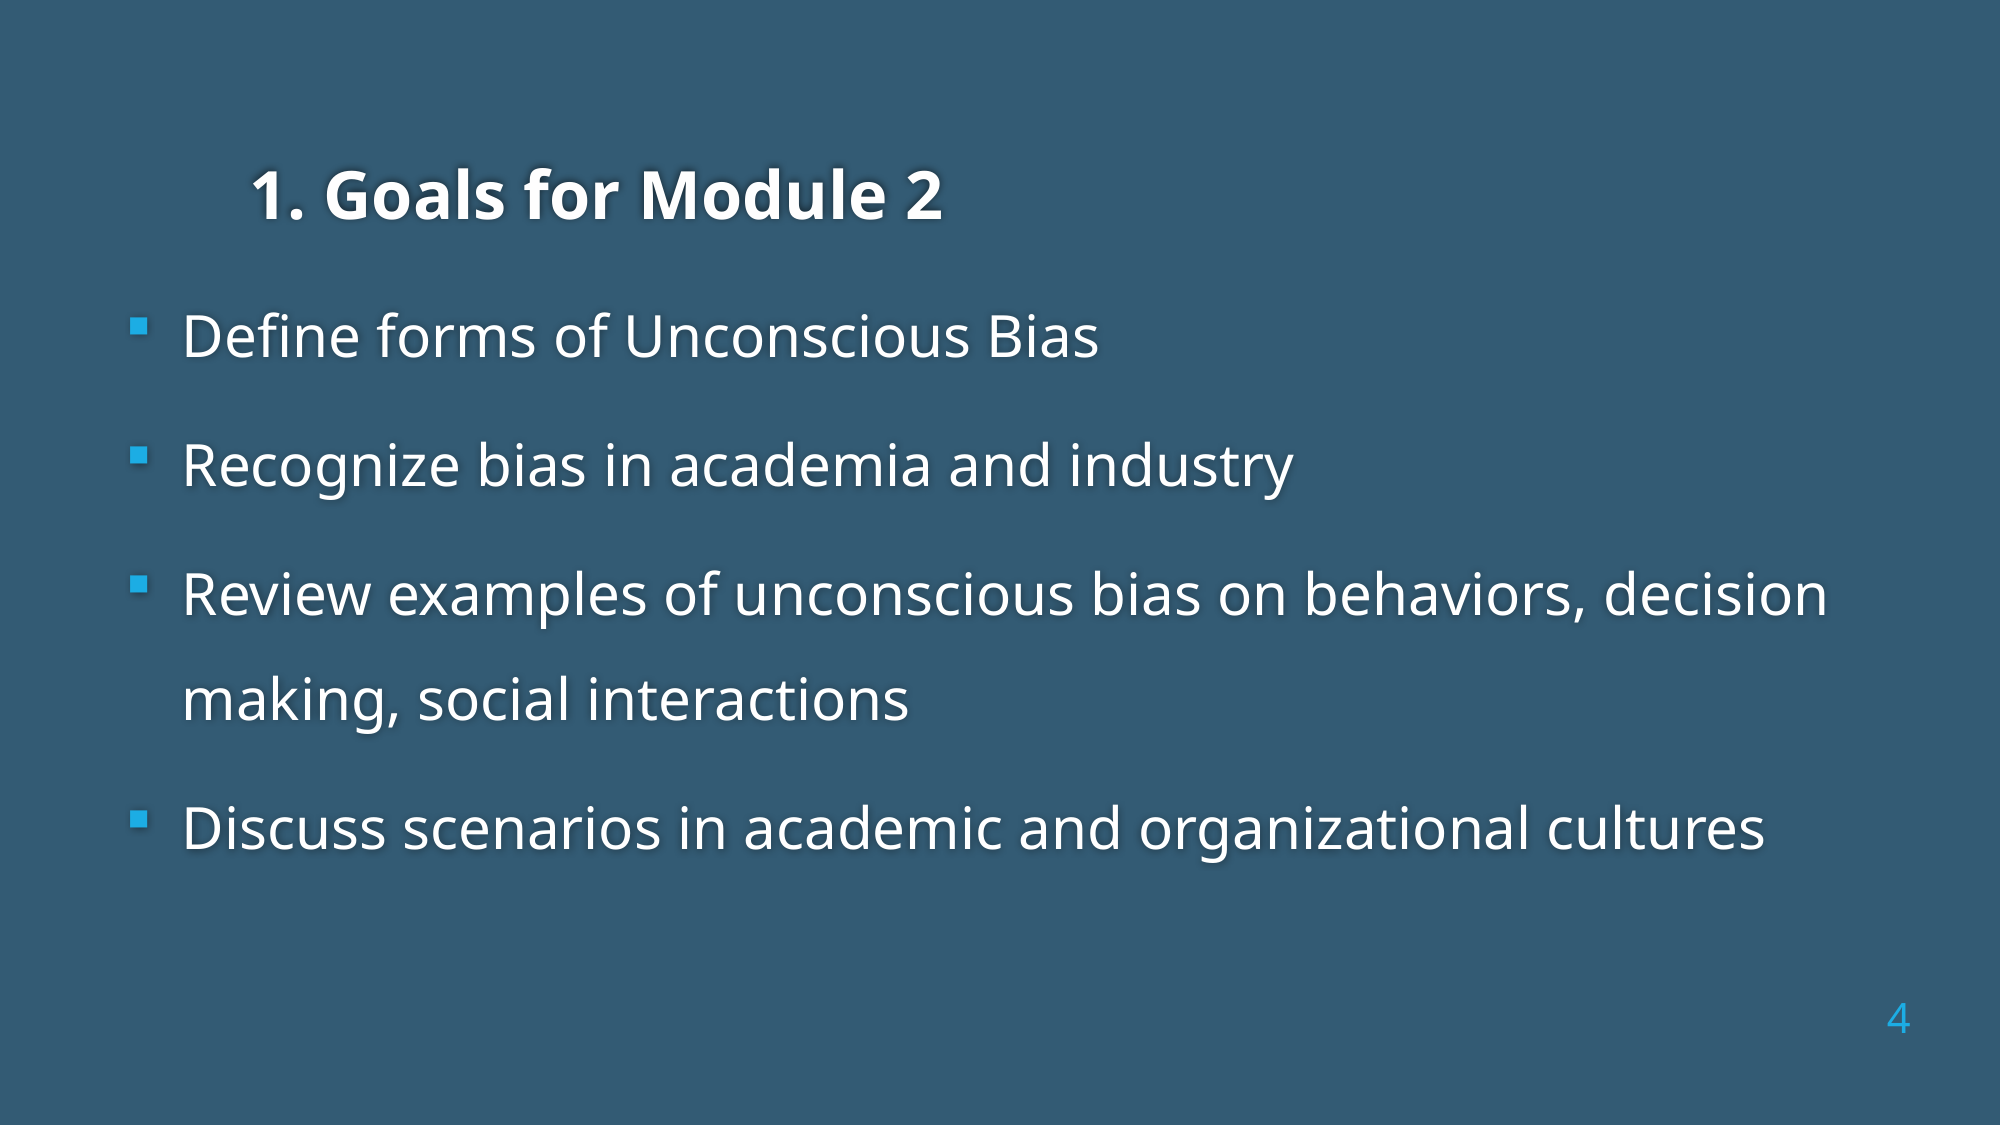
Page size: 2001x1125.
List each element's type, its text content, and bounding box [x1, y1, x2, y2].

slide_number 4 [1751, 970, 1926, 1051]
list Define forms of Unconscious Bias Recognize bias in academia and industry Review examples of unconscious bias on behaviors, decision making, social interactions Discuss scenarios in academic and organizational cultures [110, 240, 1890, 885]
title 1. Goals for Module 2 [84, 107, 1532, 241]
